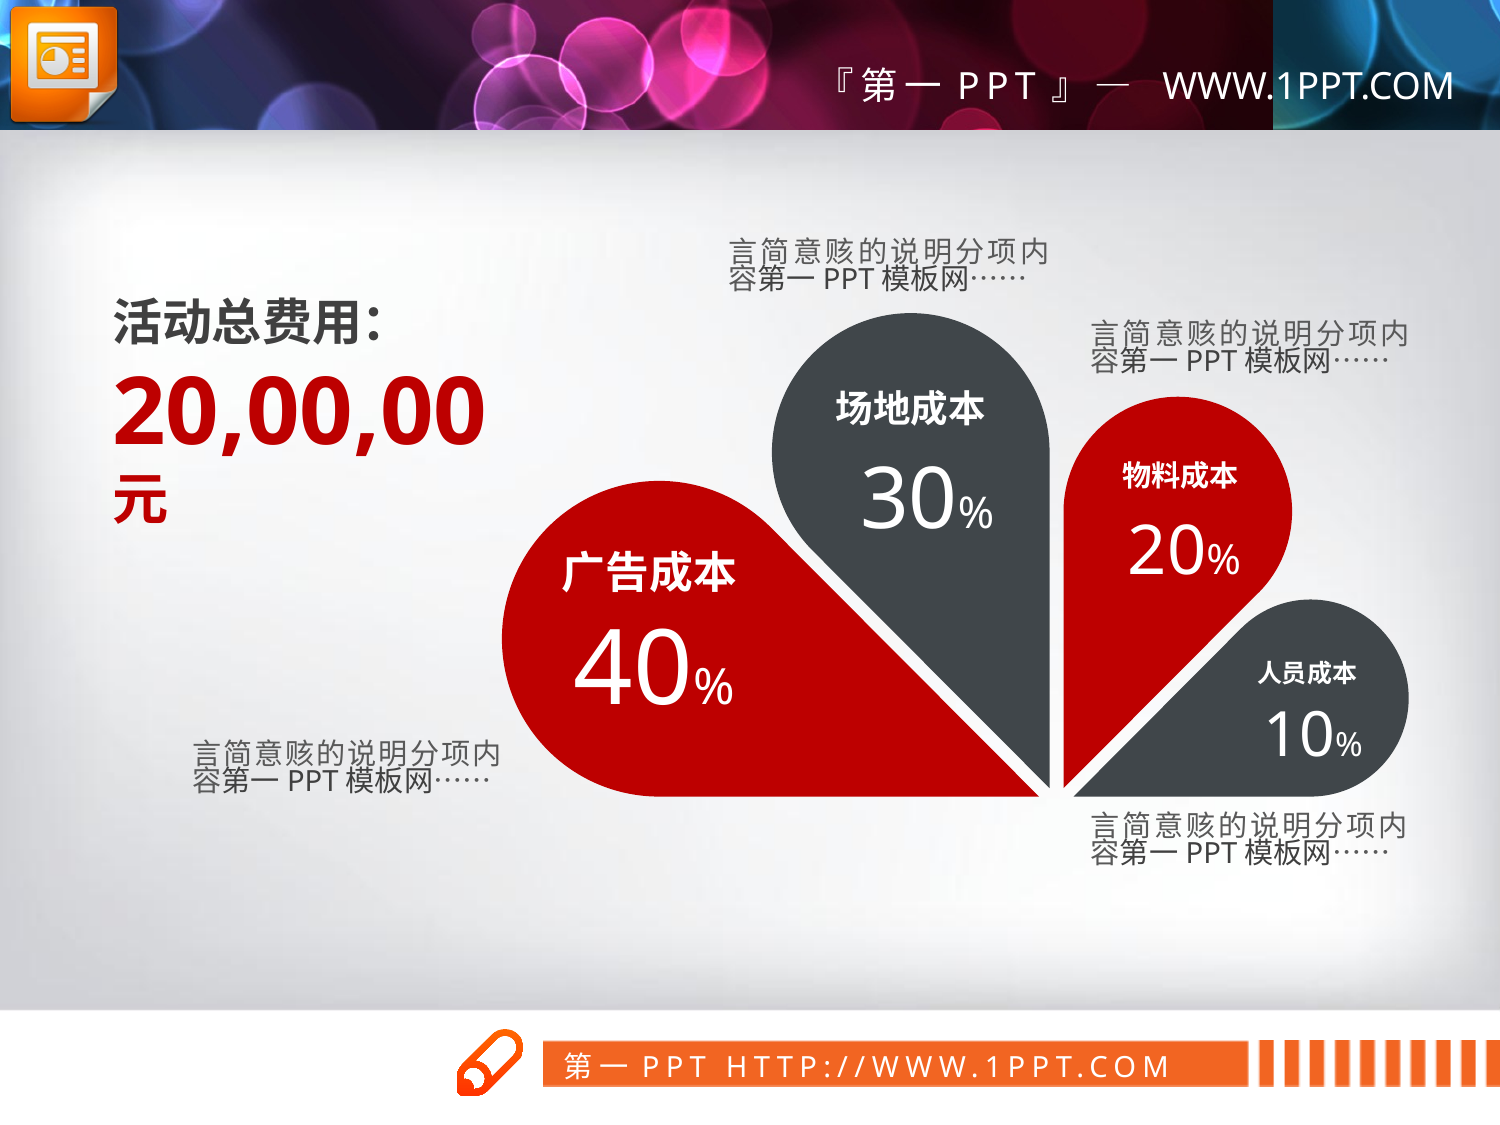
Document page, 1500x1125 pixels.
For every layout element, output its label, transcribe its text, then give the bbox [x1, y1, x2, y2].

text_box 20% [1116, 500, 1253, 595]
text_box 言简意赅的说明分项内容第一PPT模板网…… [1090, 814, 1408, 870]
picture [543, 1040, 1500, 1087]
text_box 物料成本 [1106, 457, 1255, 493]
text_box 言简意赅的说明分项内容第一PPT模板网…… [728, 241, 1050, 296]
picture [0, 0, 1500, 1012]
text_box [1073, 599, 1409, 797]
text_box 言简意赅的说明分项内容第一PPT模板网…… [192, 742, 502, 798]
text_box 广告成本 [542, 544, 757, 598]
text_box 活动总费用： 20,00,00元 [112, 290, 502, 531]
text_box 10% [1252, 687, 1375, 775]
text_box 40% [562, 595, 747, 732]
text_box [771, 313, 1050, 789]
text_box 言简意赅的说明分项内容第一PPT模板网…… [1090, 323, 1410, 378]
text_box [1063, 396, 1293, 789]
text_box 人员成本 [1249, 657, 1365, 688]
text_box [501, 480, 1040, 797]
text_box 30% [848, 437, 1006, 551]
text_box 场地成本 [822, 385, 1000, 431]
